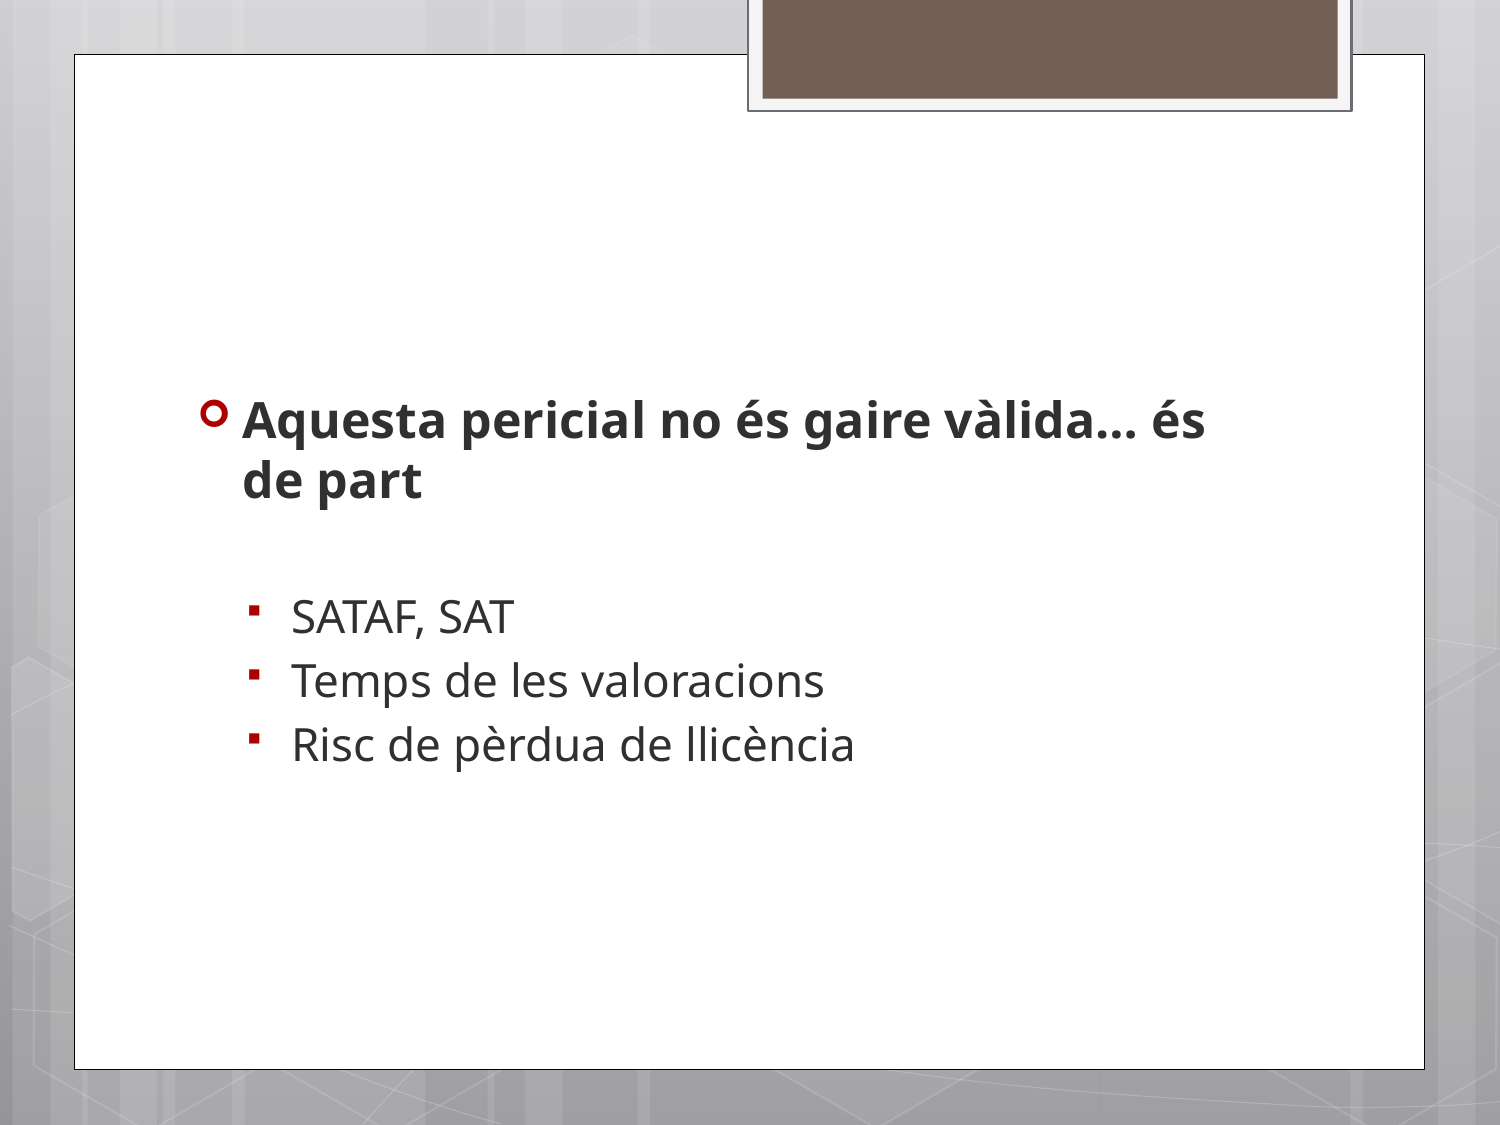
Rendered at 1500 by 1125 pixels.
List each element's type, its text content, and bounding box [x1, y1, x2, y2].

list Aquesta pericial no és gaire vàlida… és de part SATAF, SAT Temps de les valoracions Risc de pèrdua de llicència [171, 381, 1283, 957]
